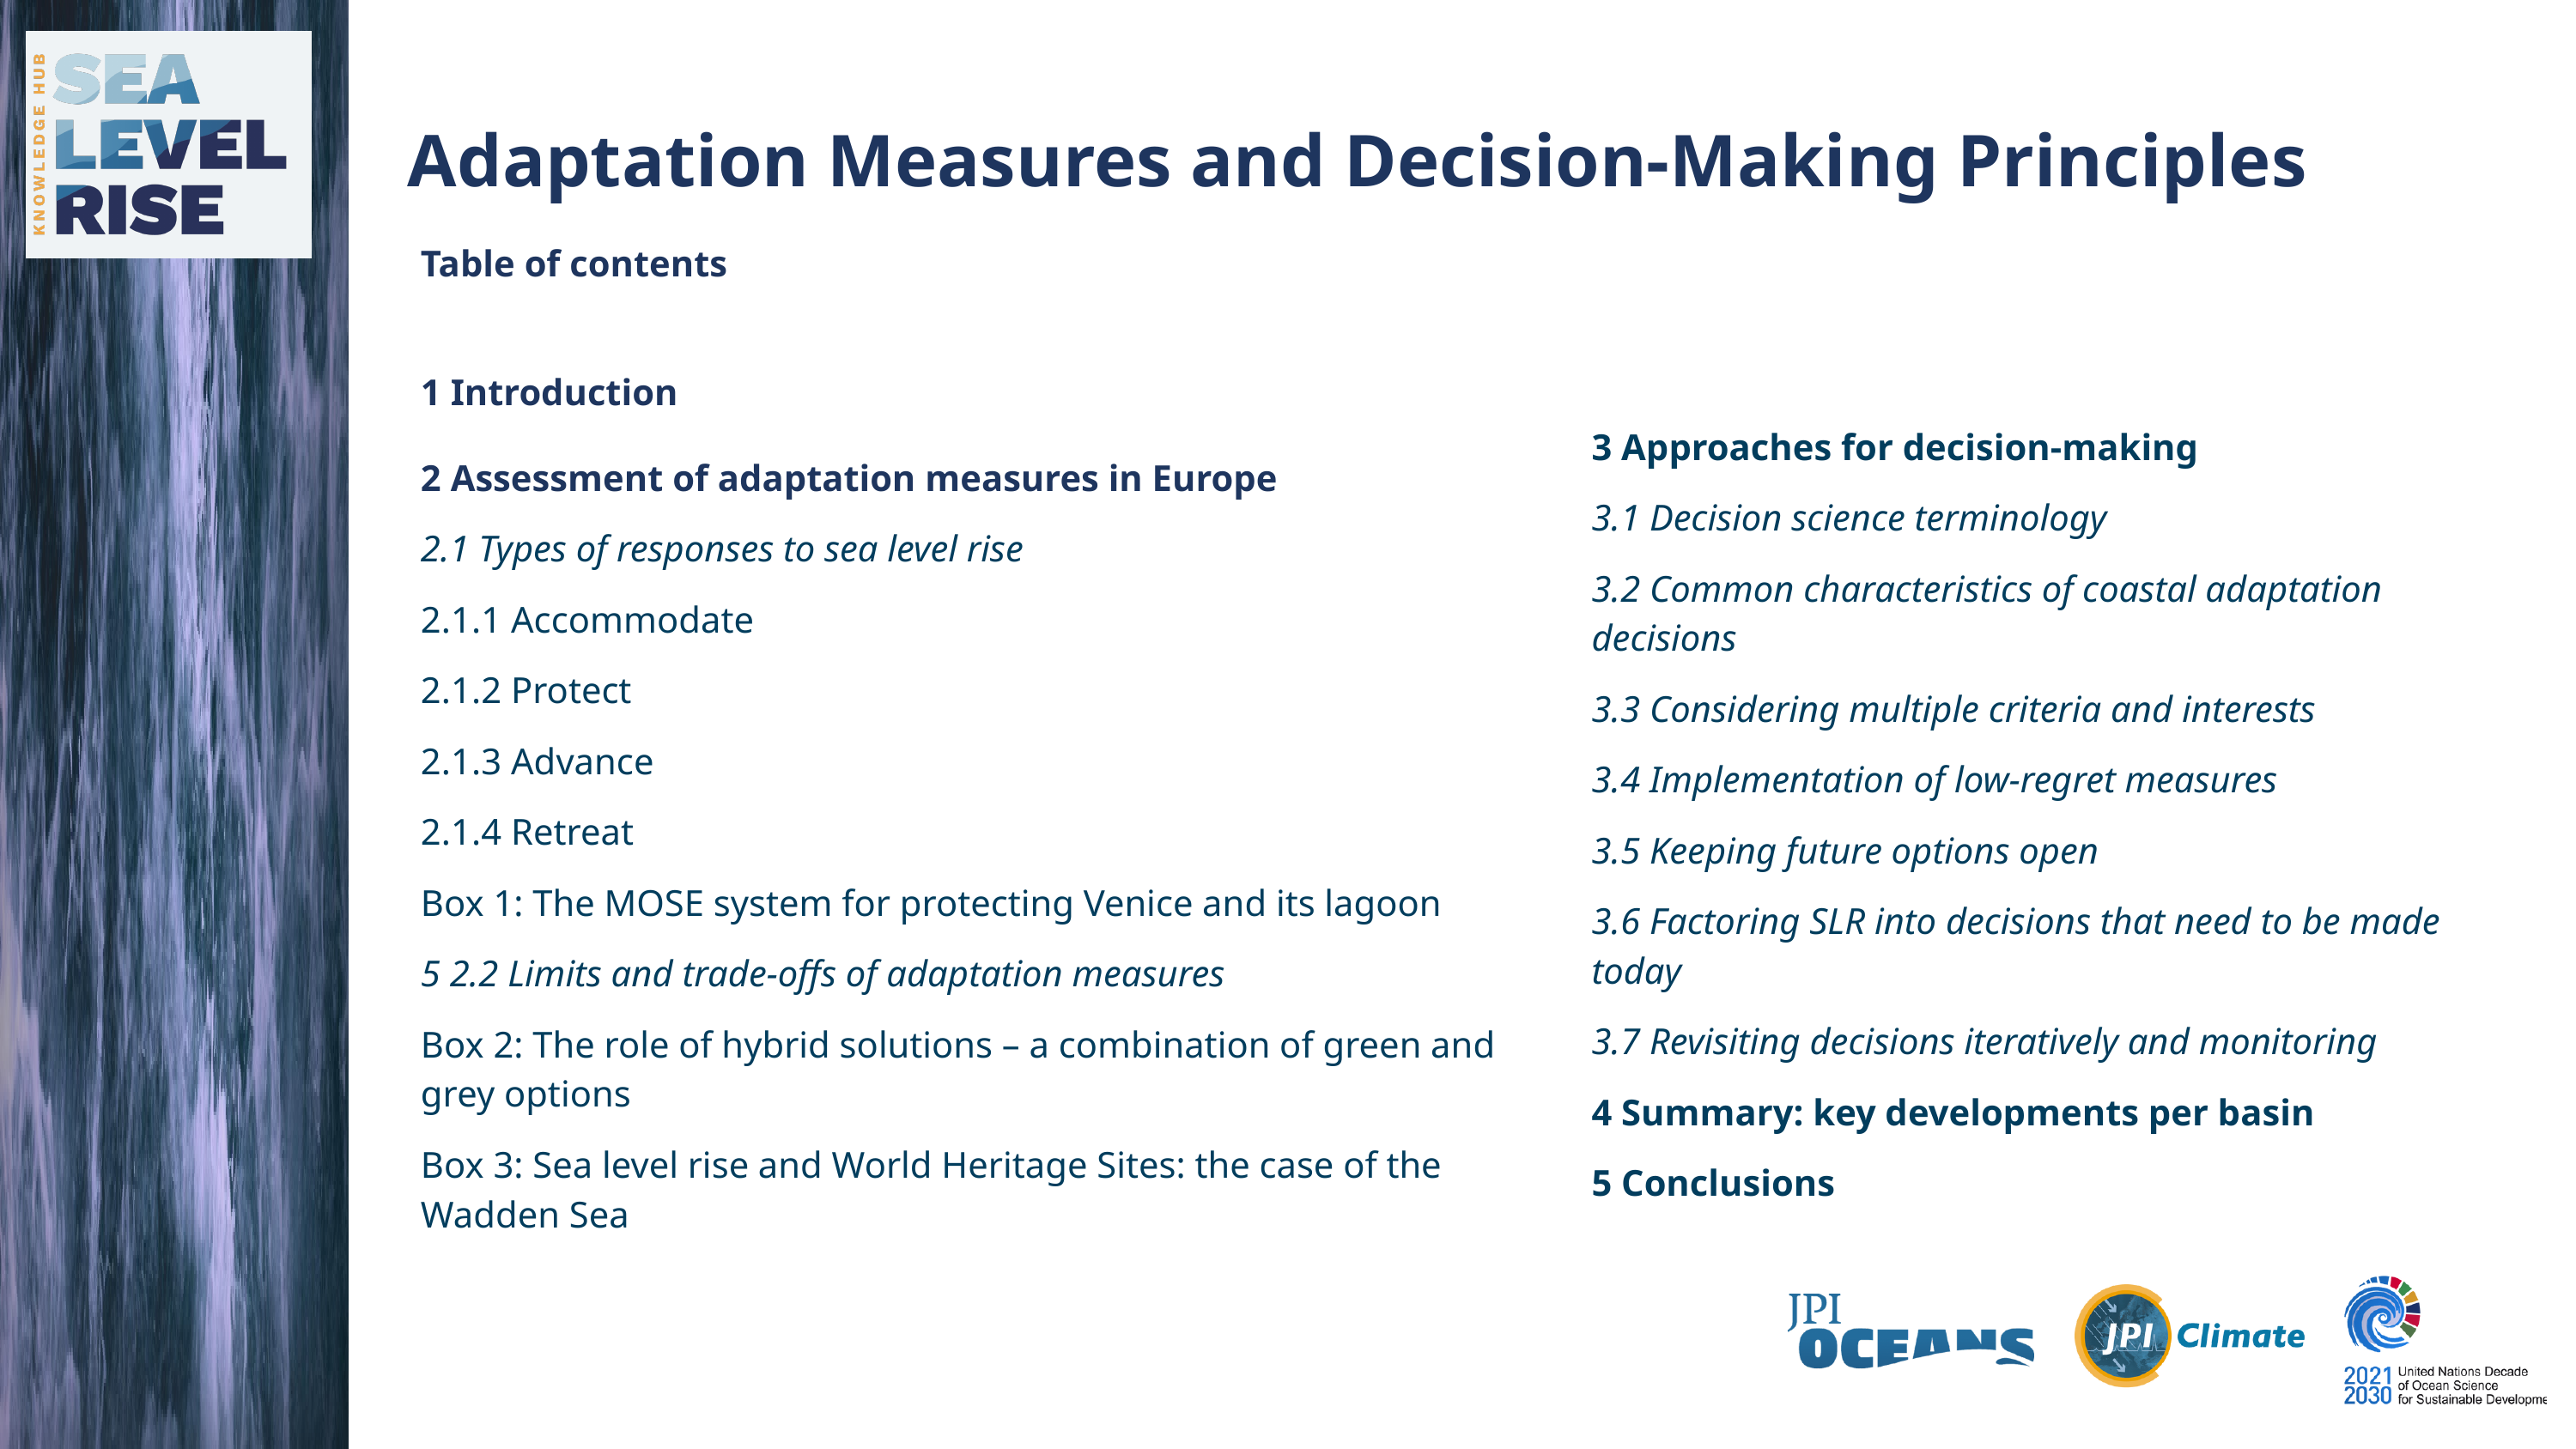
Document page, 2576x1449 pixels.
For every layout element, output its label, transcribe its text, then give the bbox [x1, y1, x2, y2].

text_box Table of contents 1 Introduction 2 Assessment of adaptation measures in Europe 2.1 Types of responses to sea level rise 2.1.1 Accommodate 2.1.2 Protect 2.1.3 Advance 2.1.4 Retreat Box 1: The MOSE system for protecting Venice and its lagoon 5 2.2 Limits and trade-offs of adaptation measures Box 2: The role of hybrid solutions – a combination of green and grey options Box 3: Sea level rise and World Heritage Sites: the case of the Wadden Sea [407, 227, 1520, 1248]
text_box Adaptation Measures and Decision-Making Principles [407, 80, 2437, 201]
text_box [1787, 1294, 2034, 1369]
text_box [0, 0, 349, 1449]
text_box [2074, 1217, 2306, 1449]
text_box [2331, 1263, 2547, 1416]
text_box 3 Approaches for decision-making 3.1 Decision science terminology 3.2 Common characteristics of coastal adaptation decisions 3.3 Considering multiple criteria and interests 3.4 Implementation of low-regret measures 3.5 Keeping future options open 3.6 Factoring SLR into decisions that need to be made today 3.7 Revisiting decisions iteratively and monitoring 4 Summary: key developments per basin 5 Conclusions [1578, 405, 2547, 1217]
